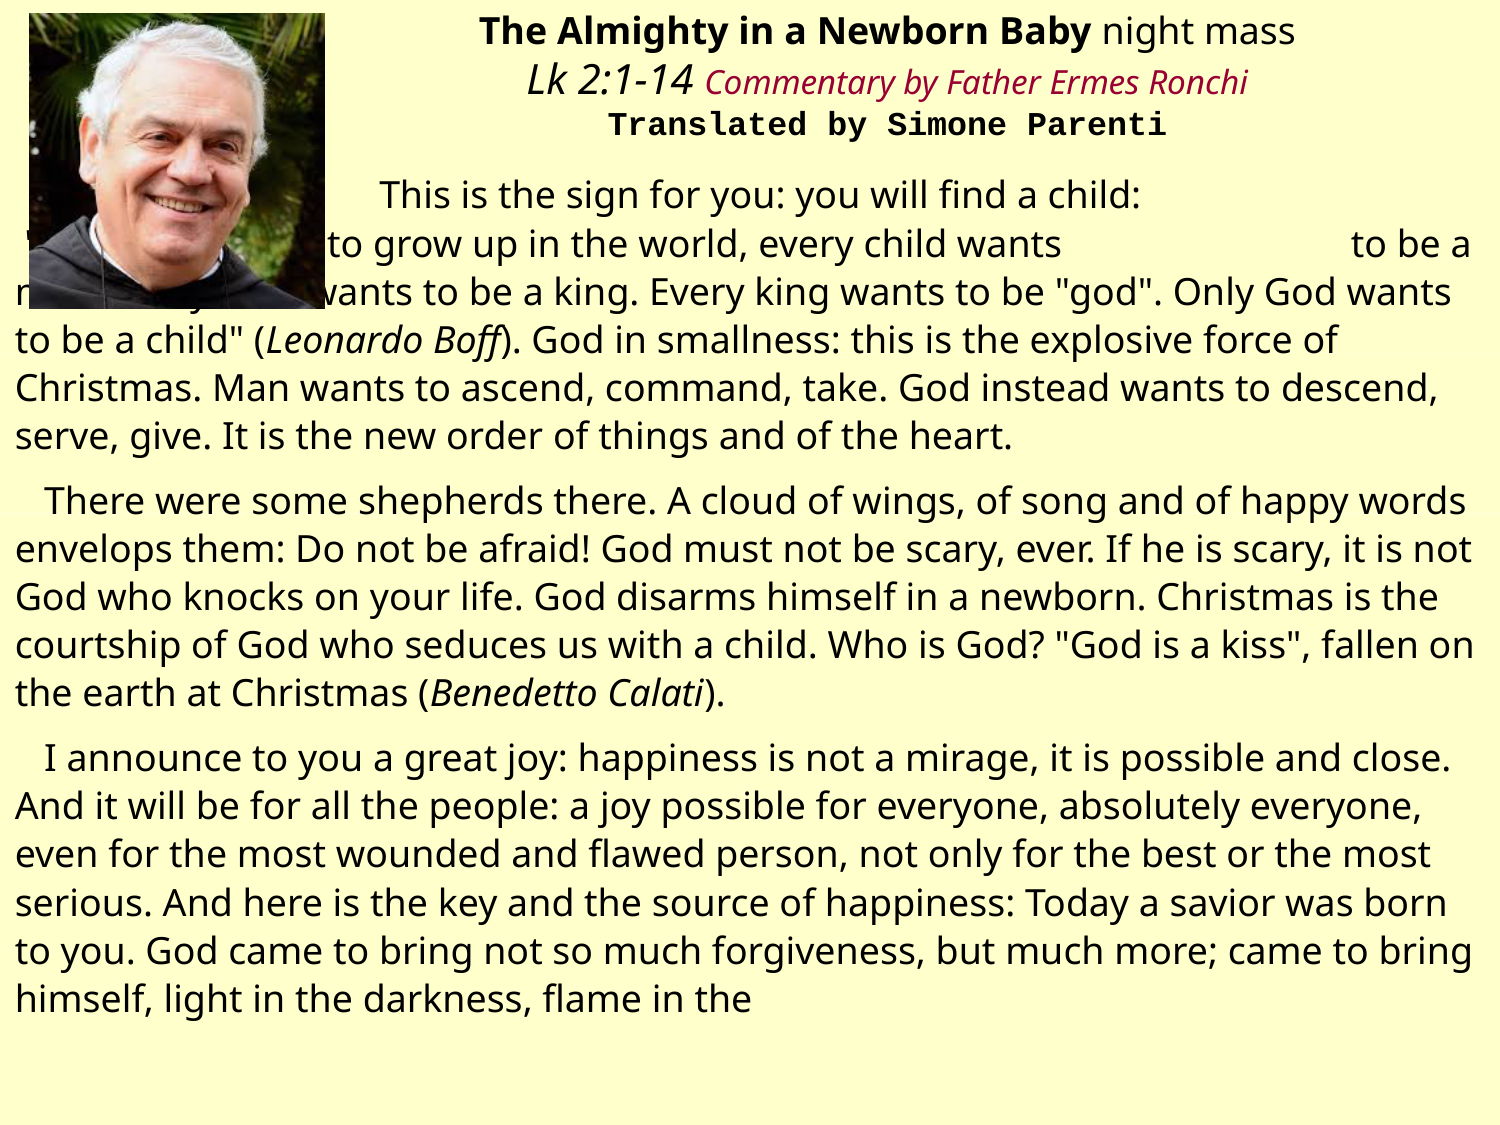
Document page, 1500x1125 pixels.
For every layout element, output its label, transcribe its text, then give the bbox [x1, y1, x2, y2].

text_box This is the sign for you: you will find a child: "Everyone wants to grow up in the world, every child wants to be a man. Every man wants to be a king. Every king wants to be "god". Only God wants to be a child" (Leonardo Boff). God in smallness: this is the explosive force of Christmas. Man wants to ascend, command, take. God instead wants to descend, serve, give. It is the new order of things and of the heart. There were some shepherds there. A cloud of wings, of song and of happy words envelops them: Do not be afraid! God must not be scary, ever. If he is scary, it is not God who knocks on your life. God disarms himself in a newborn. Christmas is the courtship of God who seduces us with a child. Who is God? "God is a kiss", fallen on the earth at Christmas (Benedetto Calati). I announce to you a great joy: happiness is not a mirage, it is possible and close. And it will be for all the people: a joy possible for everyone, absolutely everyone, even for the most wounded and flawed person, not only for the best or the most serious. And here is the key and the source of happiness: Today a savior was born to you. God came to bring not so much forgiveness, but much more; came to bring himself, light in the darkness, flame in the [0, 160, 1500, 1028]
picture [29, 13, 325, 309]
text_box The Almighty in a Newborn Baby night mass Lk 2:1-14 Commentary by Father Ermes Ronchi Translated by Simone Parenti [275, 0, 1500, 160]
